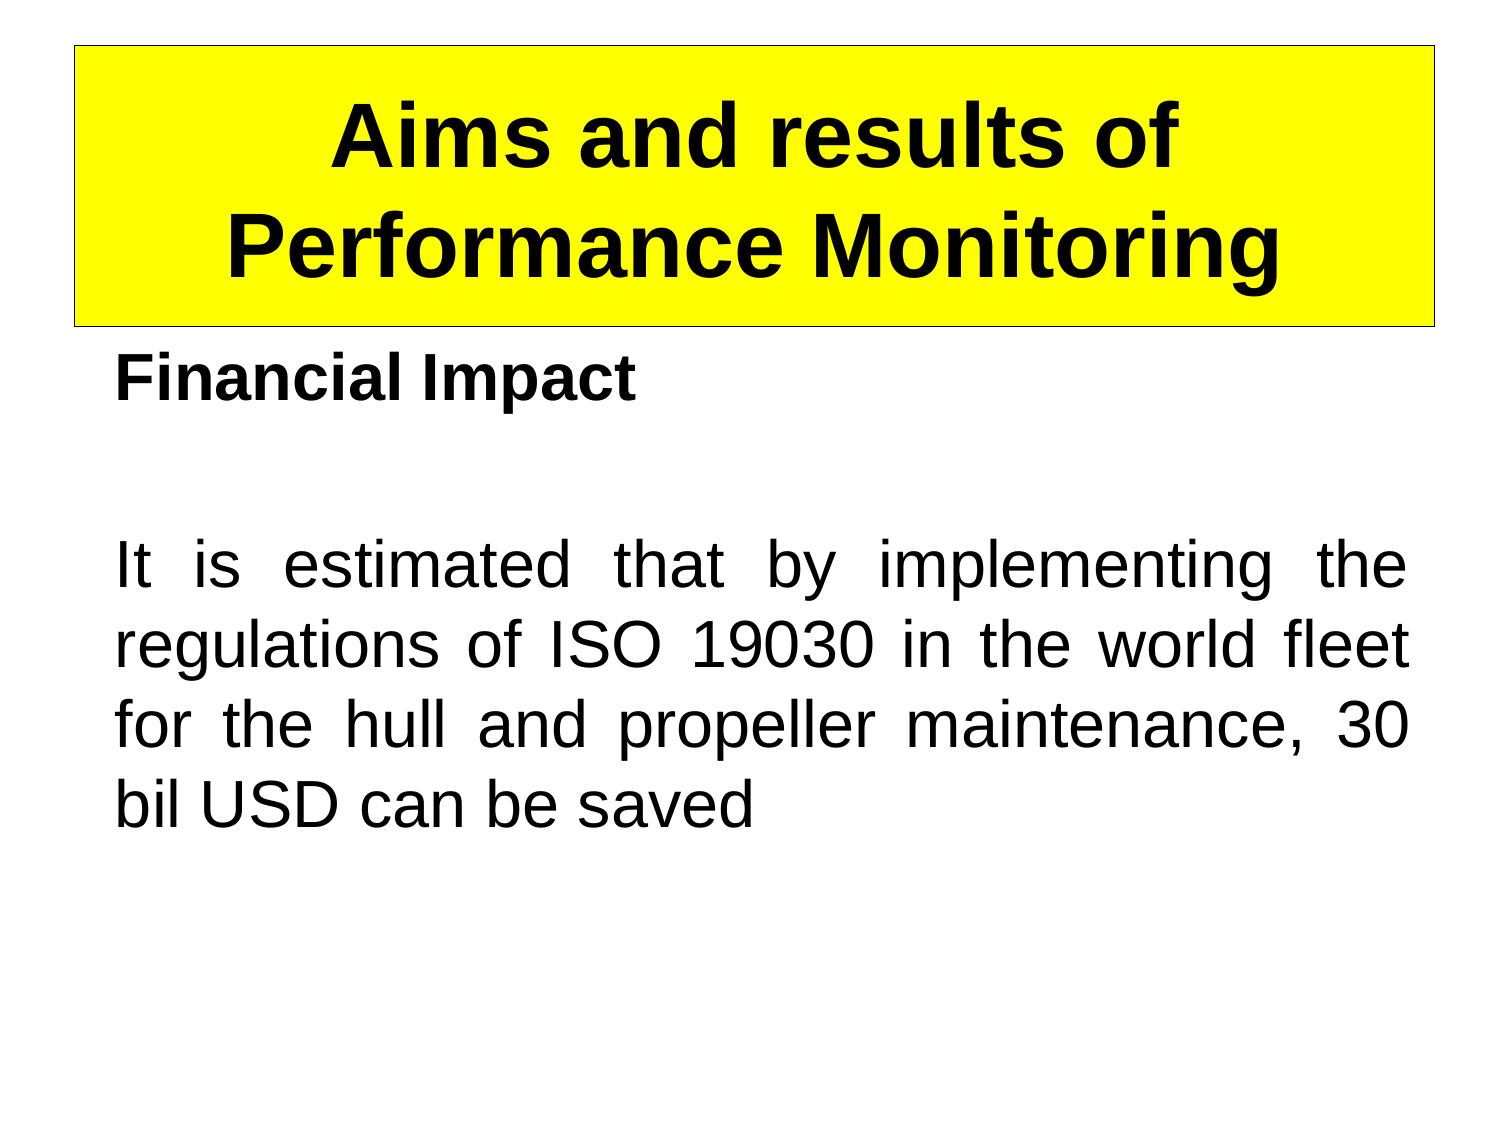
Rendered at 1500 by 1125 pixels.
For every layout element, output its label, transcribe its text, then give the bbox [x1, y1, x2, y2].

text_box Aims and results of Performance Monitoring [74, 45, 1435, 327]
text_box Financial Impact It is estimated that by implementing the regulations of ISO 19030 in the world fleet for the hull and propeller maintenance, 30 bil USD can be saved [100, 326, 1425, 1005]
